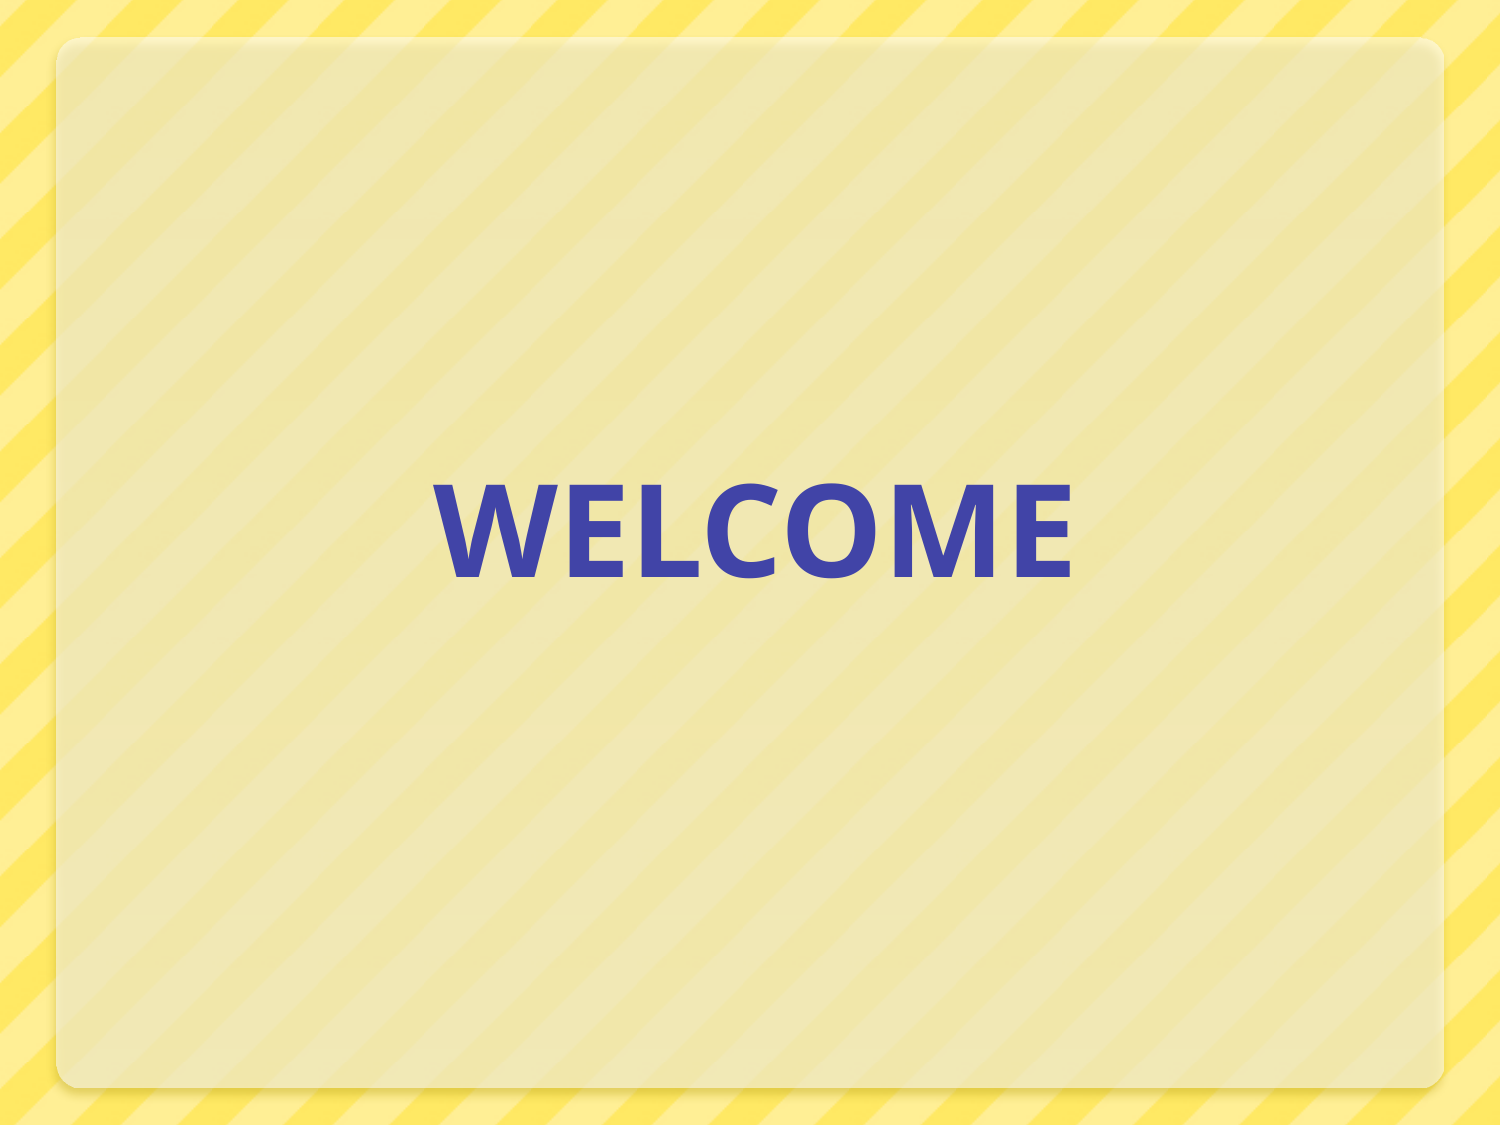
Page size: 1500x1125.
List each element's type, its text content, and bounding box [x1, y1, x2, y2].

title WELCOME [118, 441, 1394, 951]
